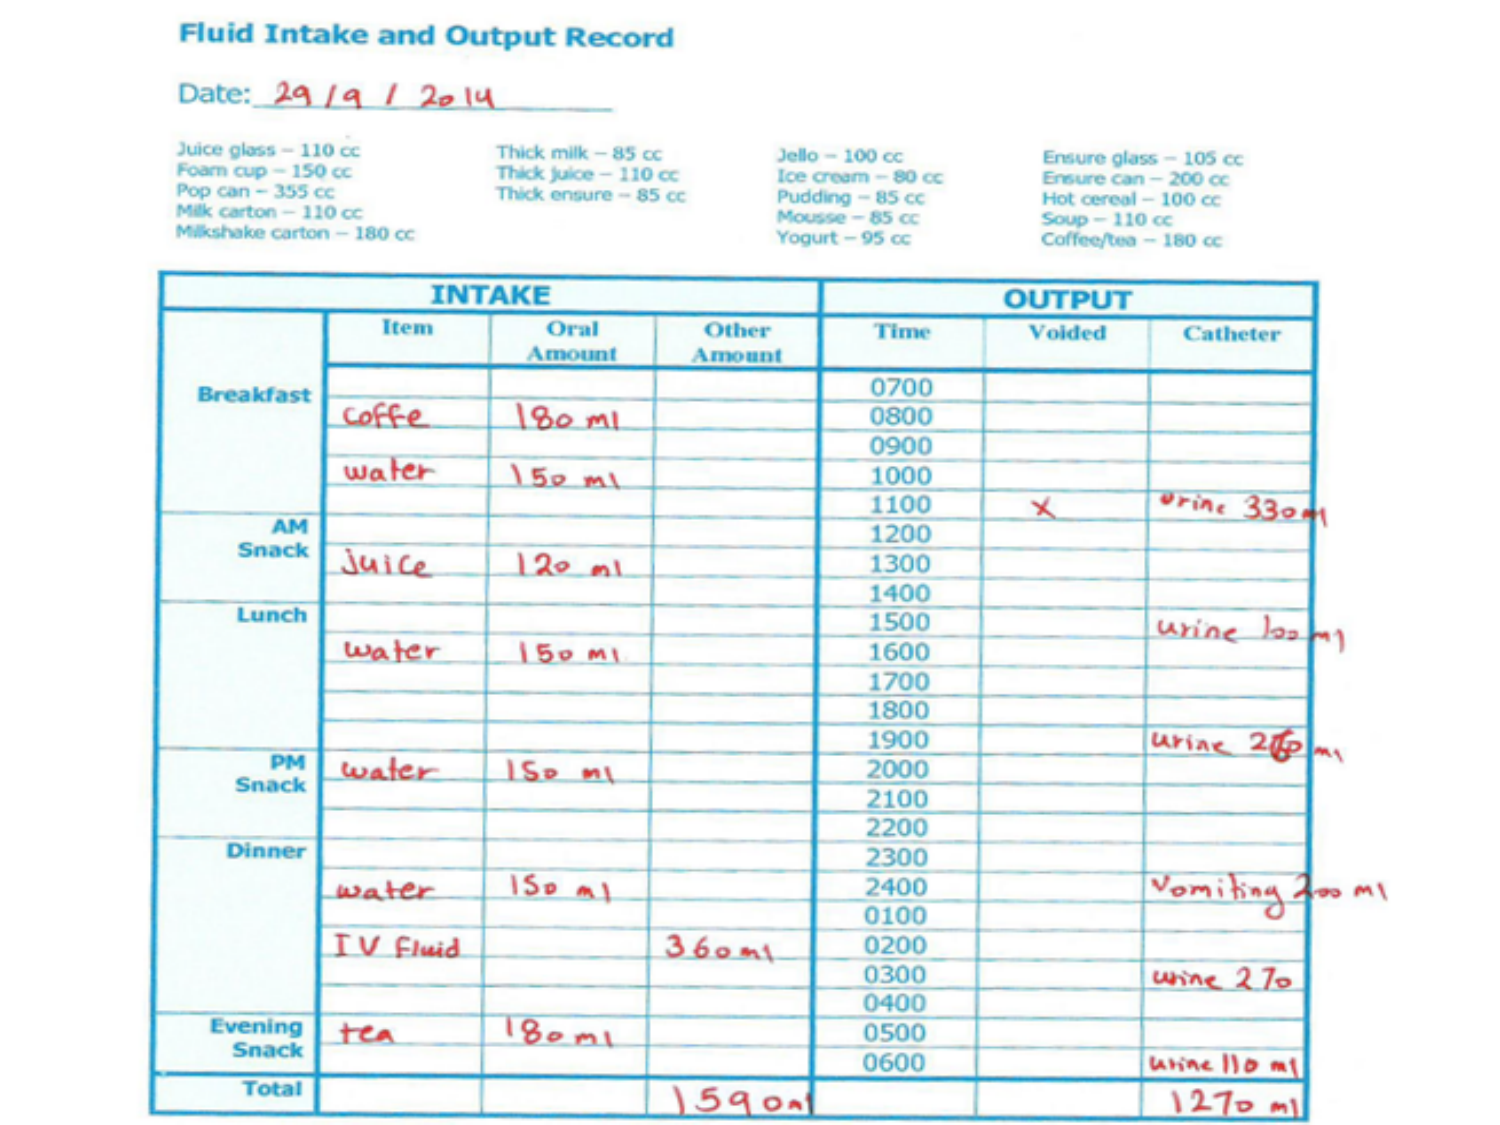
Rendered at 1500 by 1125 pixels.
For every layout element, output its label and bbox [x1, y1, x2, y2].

picture [116, 0, 1419, 1125]
